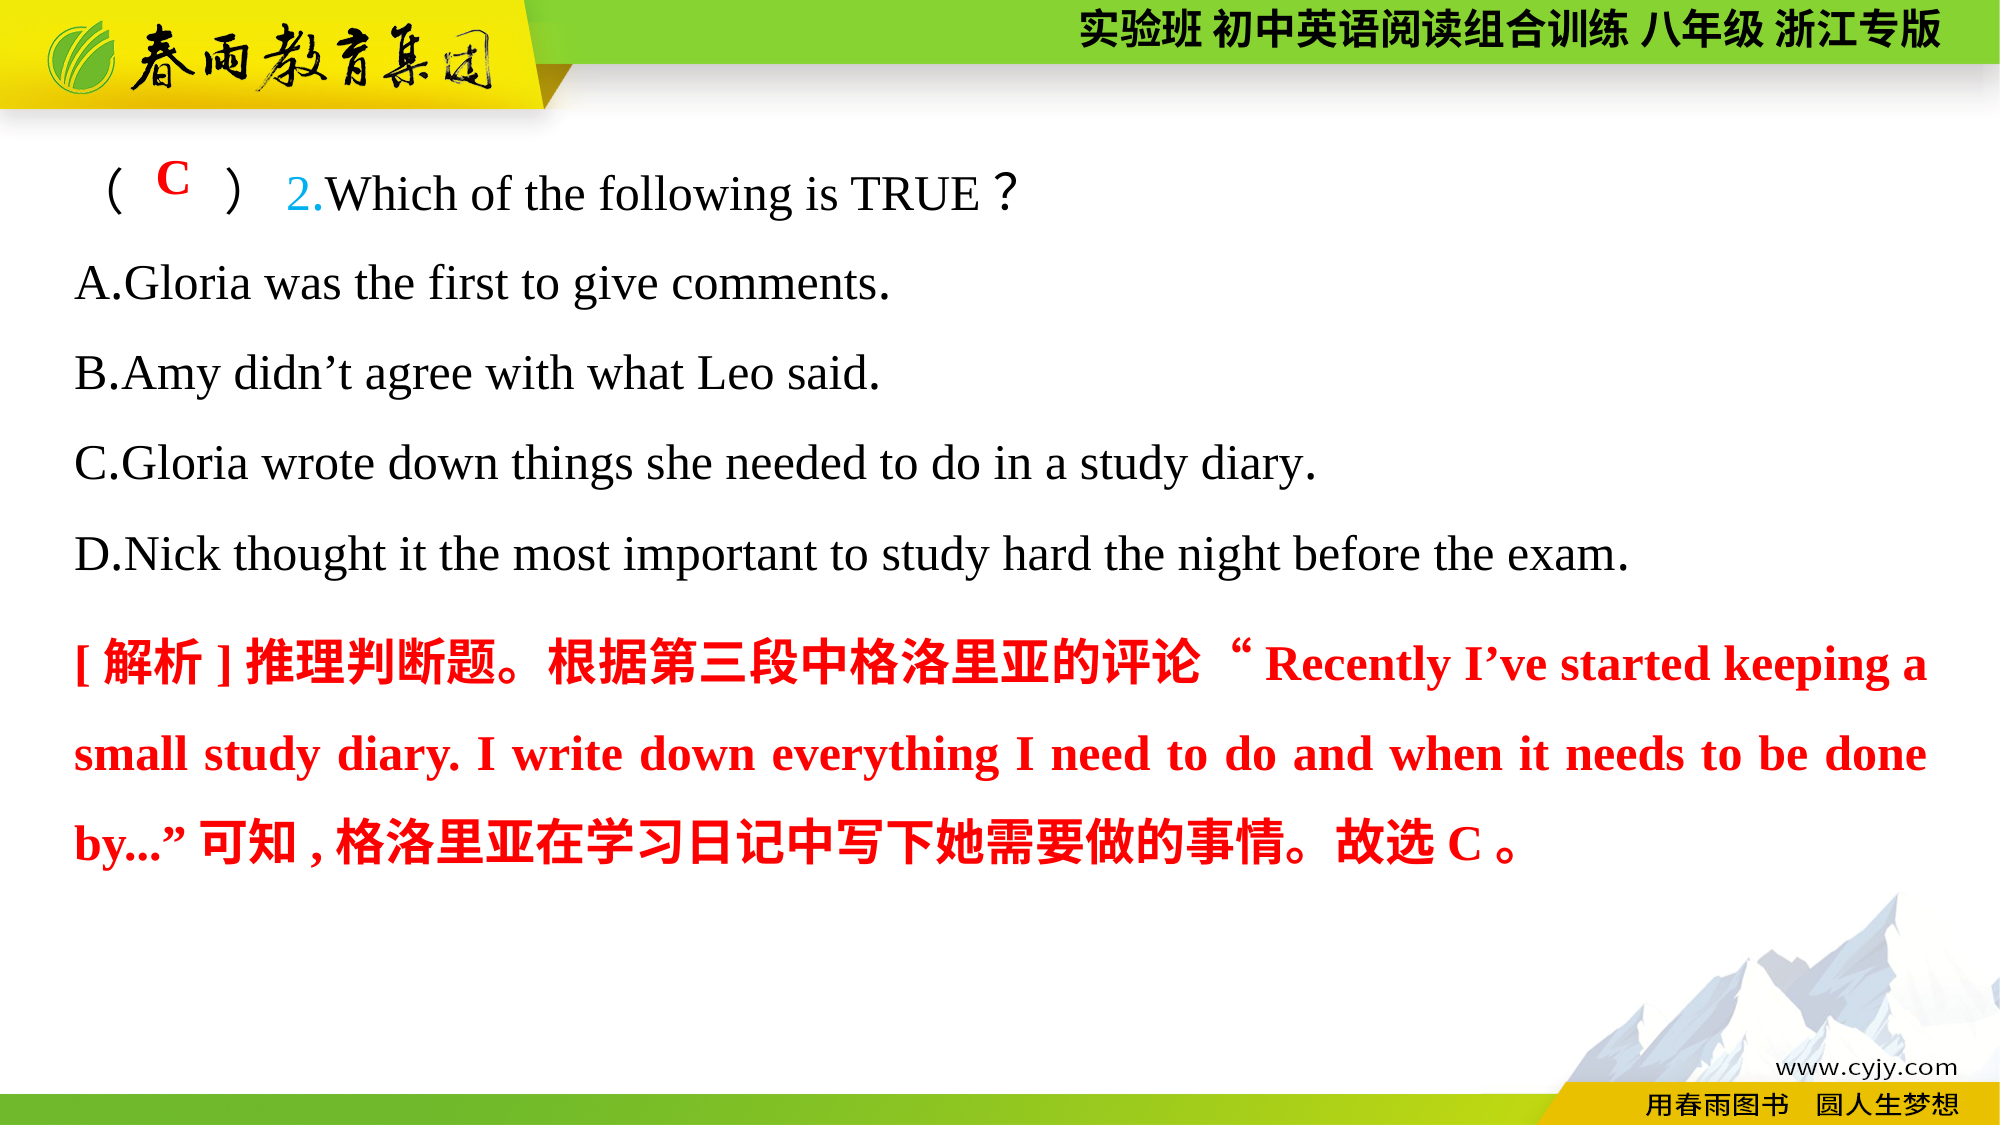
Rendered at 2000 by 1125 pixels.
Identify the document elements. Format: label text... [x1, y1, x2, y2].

text_box C [140, 137, 207, 212]
picture [0, 0, 2000, 1125]
text_box [解析]推理判断题。根据第三段中格洛里亚的评论“Recently I’ve started keeping a small study diary. I write down everything I need to do and when it needs to be done by...”可知,格洛里亚在学习日记中写下她需要做的事情。故选C。 [59, 593, 1944, 879]
list （ ）2.Which of the following is TRUE？ A.Gloria was the first to give comments. B.Amy didn’t agree with what Leo said. C.Gloria wrote down things she needed to do in a study diary. D.Nick thought it the most important to study hard the night before the exam. [59, 122, 1944, 581]
